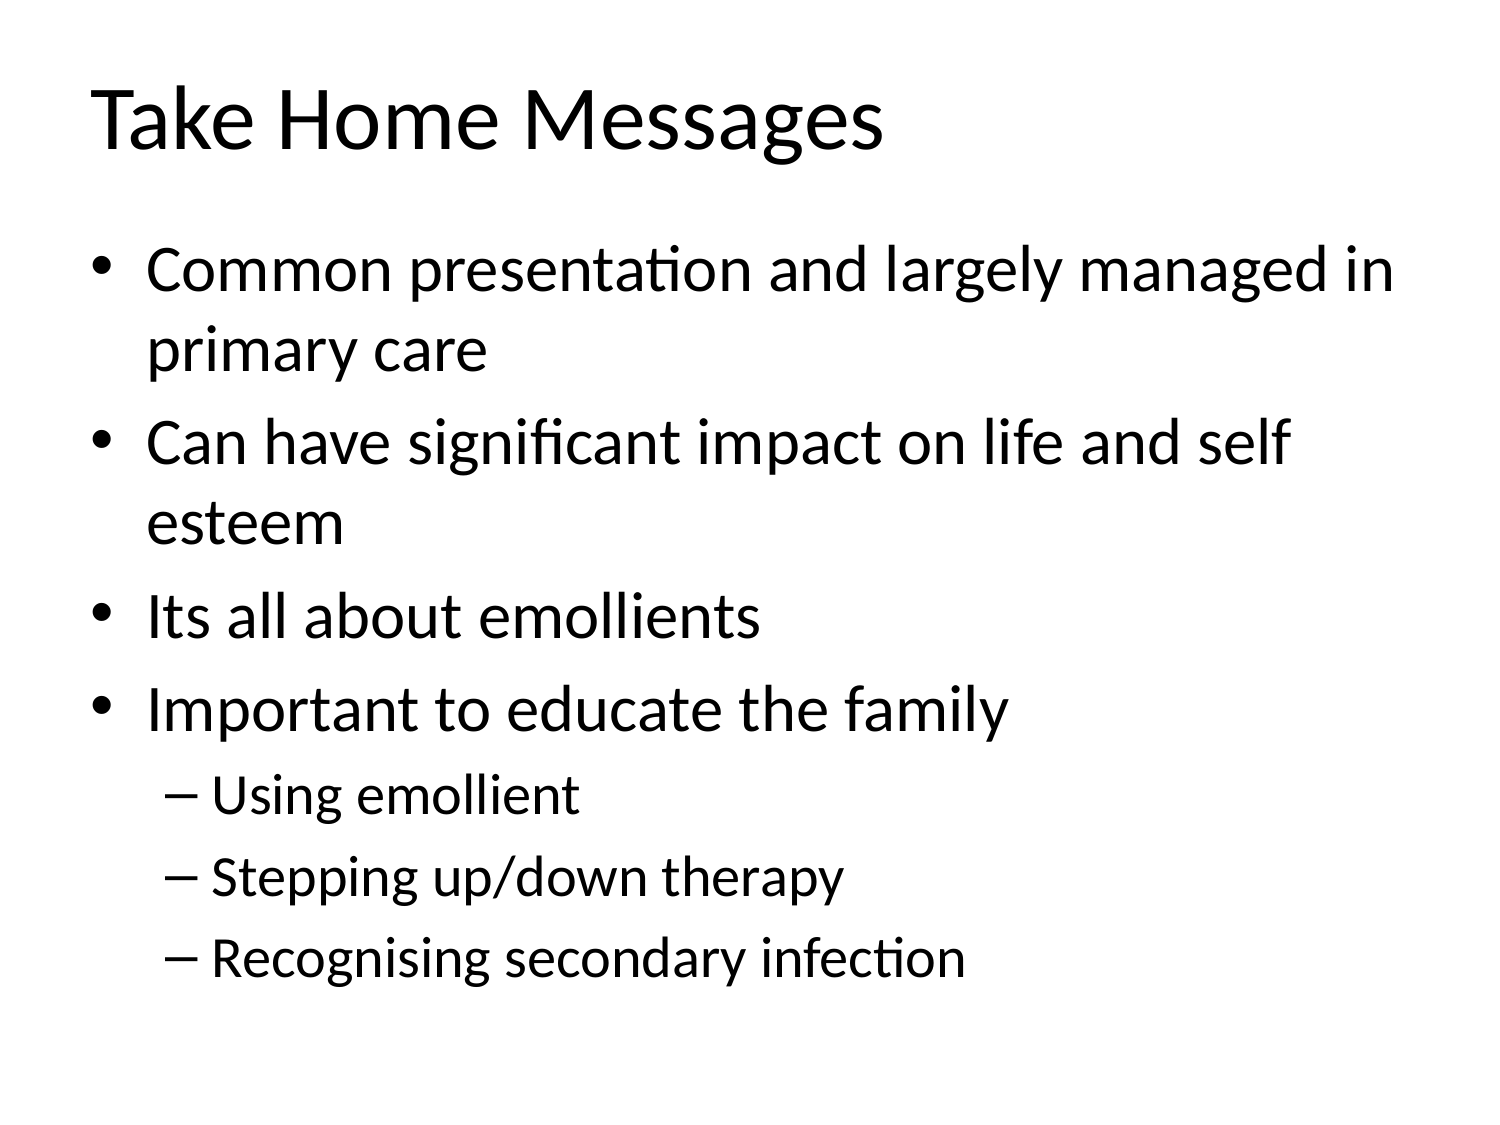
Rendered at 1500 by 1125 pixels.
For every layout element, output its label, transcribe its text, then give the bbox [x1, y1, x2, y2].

title Take Home Messages [75, 45, 1425, 181]
list Common presentation and largely managed in primary care Can have significant impact on life and self esteem Its all about emollients Important to educate the family Using emollient Stepping up/down therapy Recognising secondary infection [75, 216, 1425, 1005]
